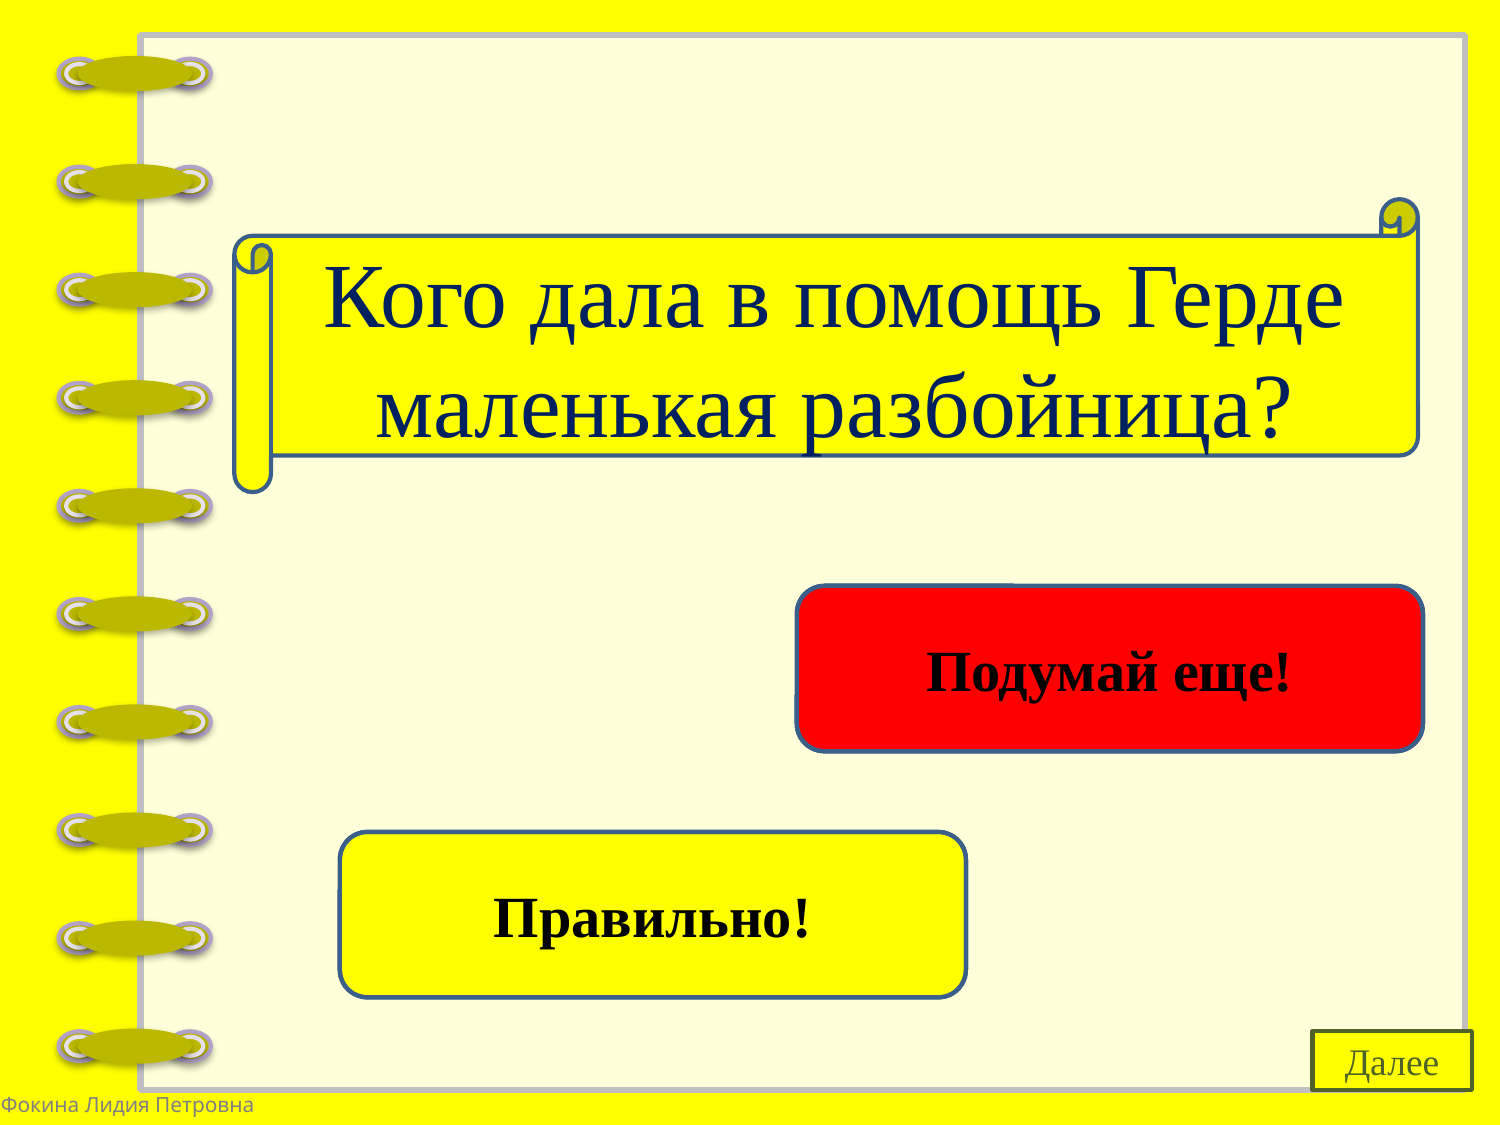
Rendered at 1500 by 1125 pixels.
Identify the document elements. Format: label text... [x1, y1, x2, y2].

text_box [794, 583, 1426, 754]
text_box Далее [1310, 1029, 1474, 1092]
text_box [337, 829, 969, 1000]
text_box Кого дала в помощь Герде маленькая разбойница? [232, 197, 1421, 495]
